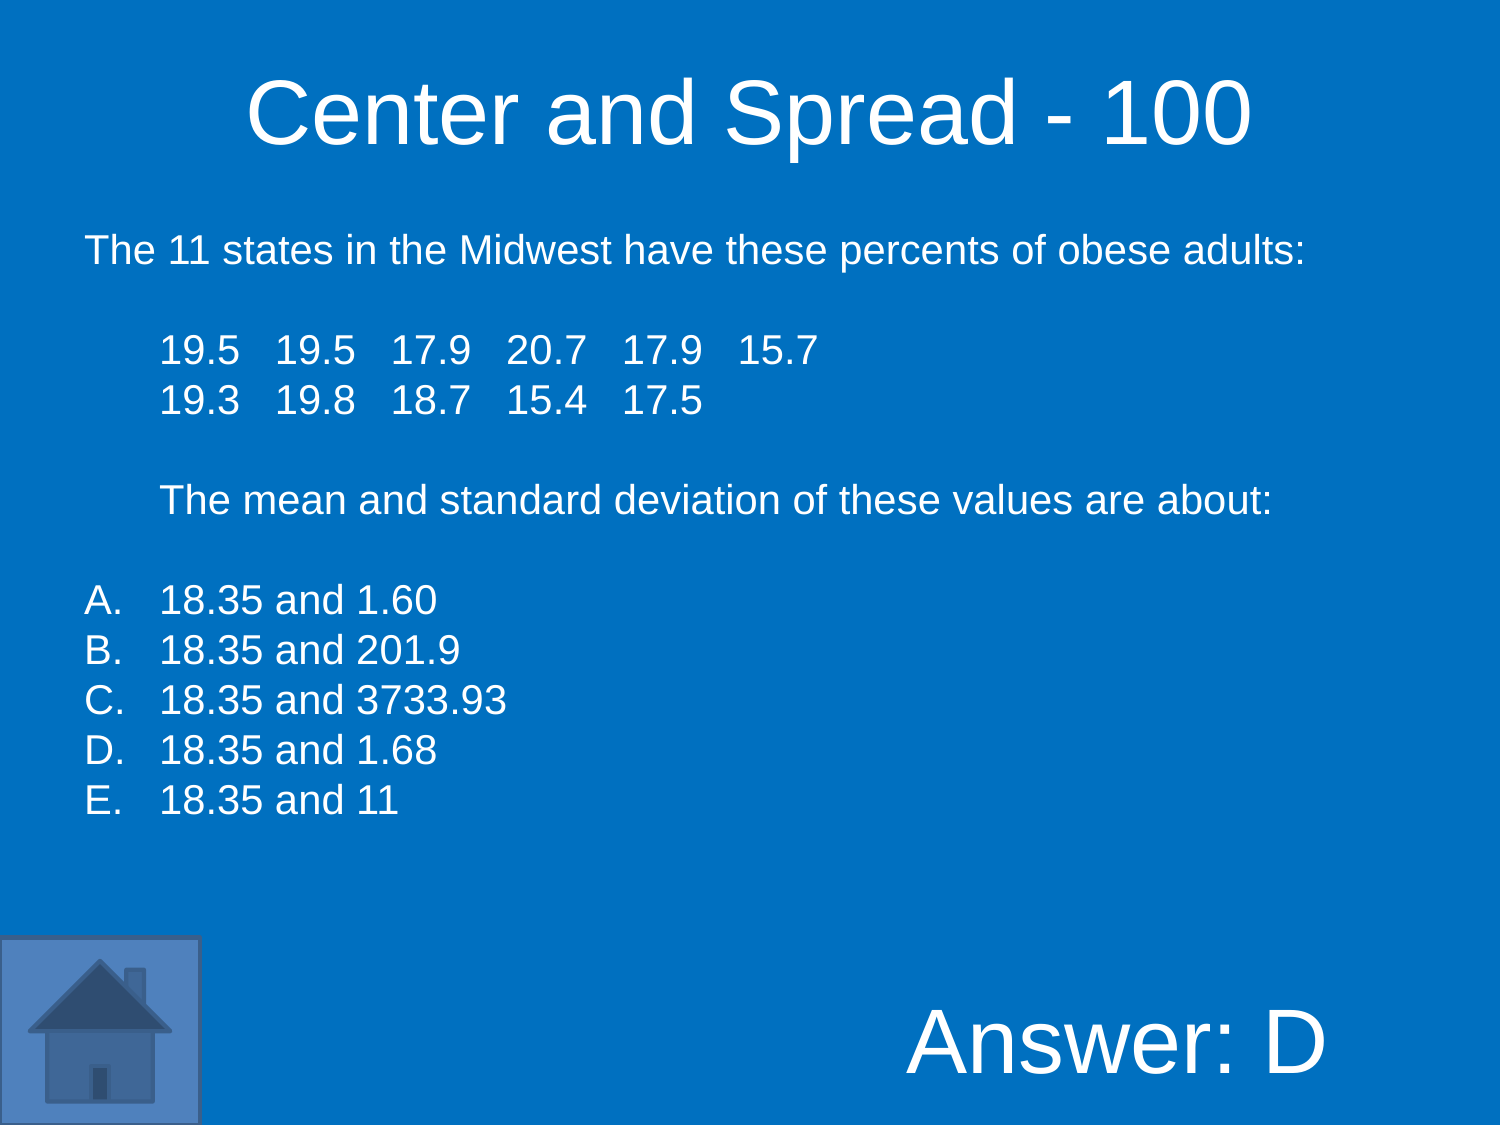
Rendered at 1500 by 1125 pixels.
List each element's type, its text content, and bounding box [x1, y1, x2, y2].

text_box [0, 935, 202, 1125]
text_box The 11 states in the Midwest have these percents of obese adults: 19.5 19.5 17.9 20.7 17.9 15.7 19.3 19.8 18.7 15.4 17.5 The mean and standard deviation of these values are about: 18.35 and 1.60 18.35 and 201.9 18.35 and 3733.93 18.35 and 1.68 18.35 and 11 [69, 215, 1345, 831]
text_box Center and Spread - 100 [74, 45, 1425, 233]
text_box Answer: D [891, 974, 1442, 1100]
